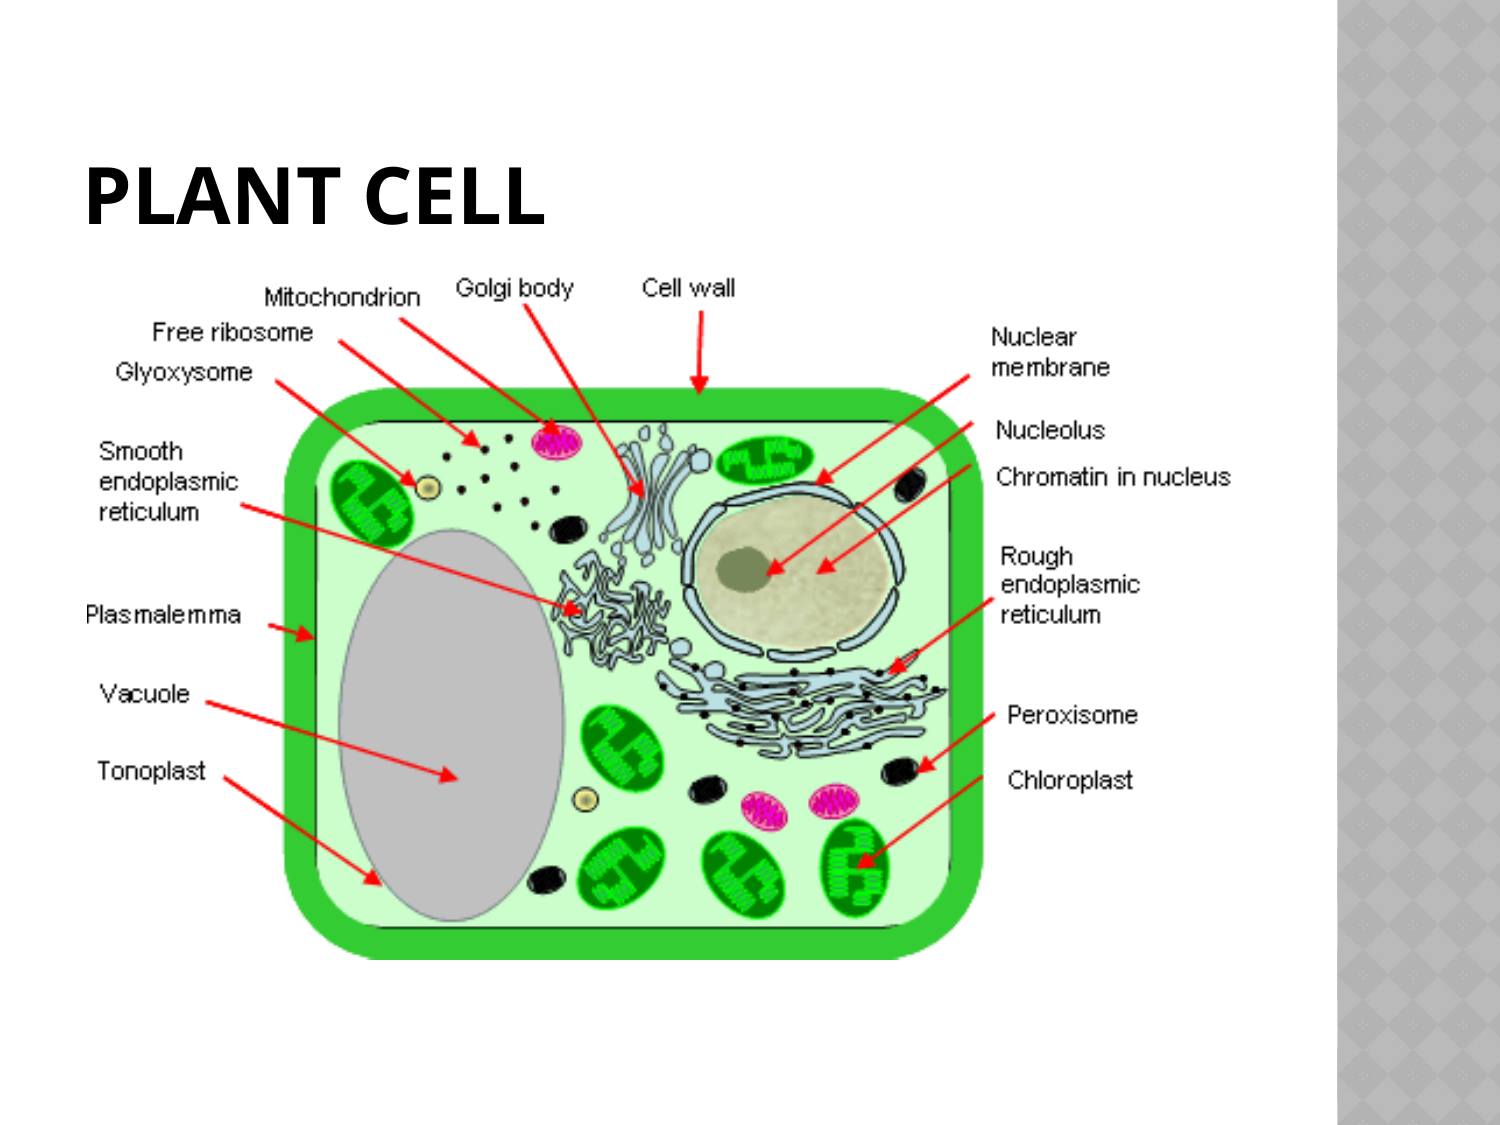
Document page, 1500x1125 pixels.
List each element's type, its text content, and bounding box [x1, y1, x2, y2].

picture [87, 274, 1273, 960]
title Plant cell [75, 52, 1263, 240]
